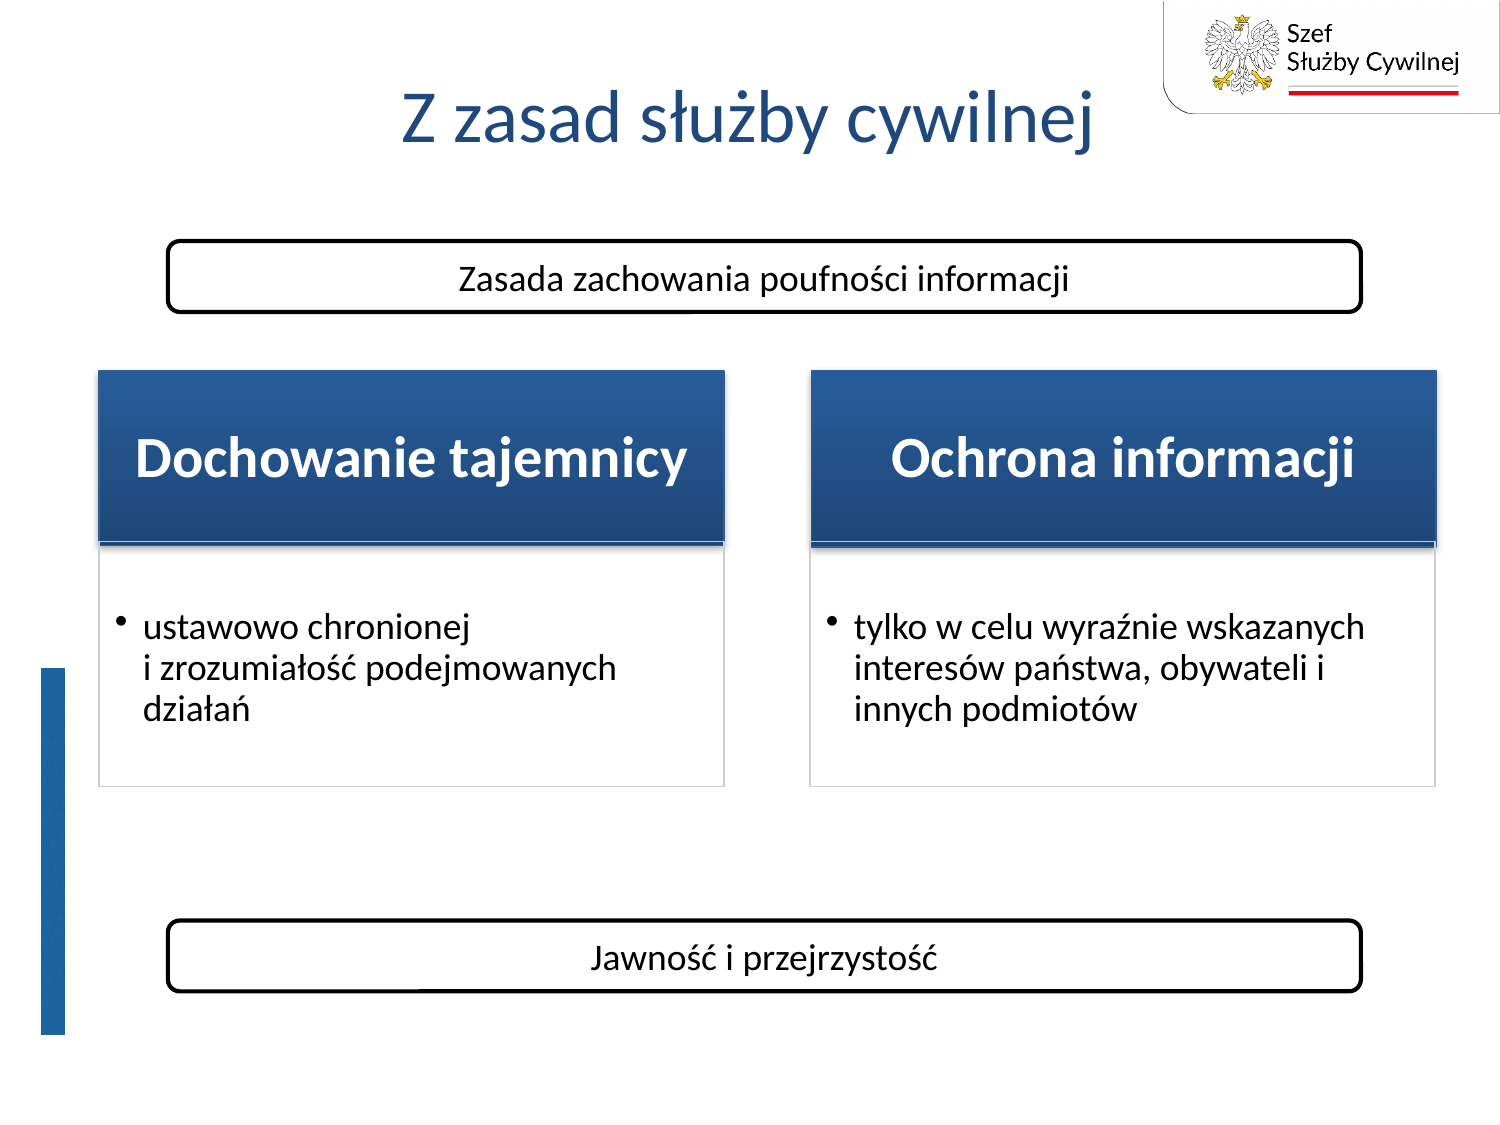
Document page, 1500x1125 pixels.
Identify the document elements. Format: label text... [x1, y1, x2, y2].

picture [41, 668, 65, 1035]
picture [1163, 0, 1500, 114]
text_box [98, 367, 1437, 787]
text_box Jawność i przejrzystość [165, 918, 1364, 994]
text_box Zasada zachowania poufności informacji [165, 238, 1364, 315]
title Z zasad służby cywilnej [98, 60, 1400, 185]
